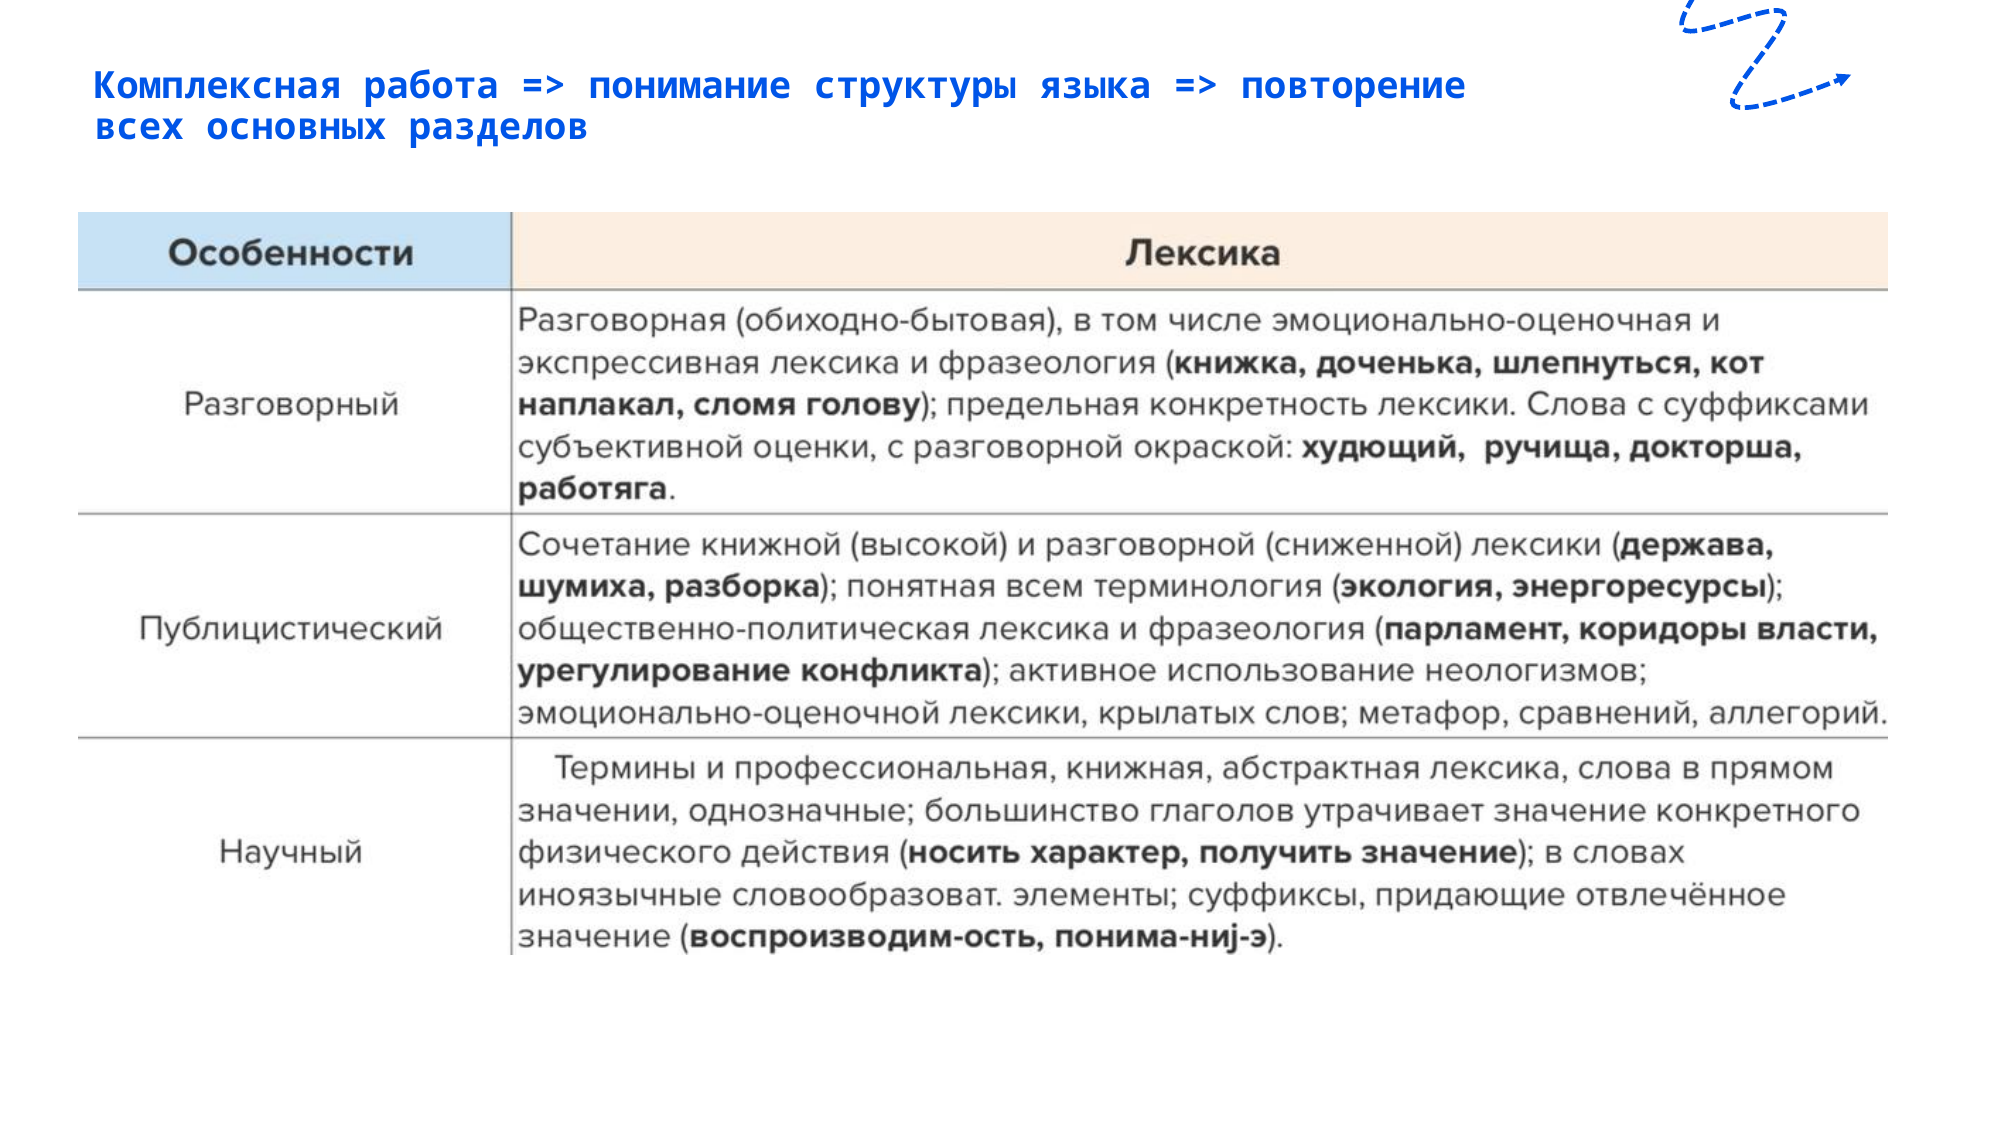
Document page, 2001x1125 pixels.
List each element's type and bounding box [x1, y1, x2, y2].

text_box [0, 0, 2000, 160]
picture [78, 211, 1888, 955]
